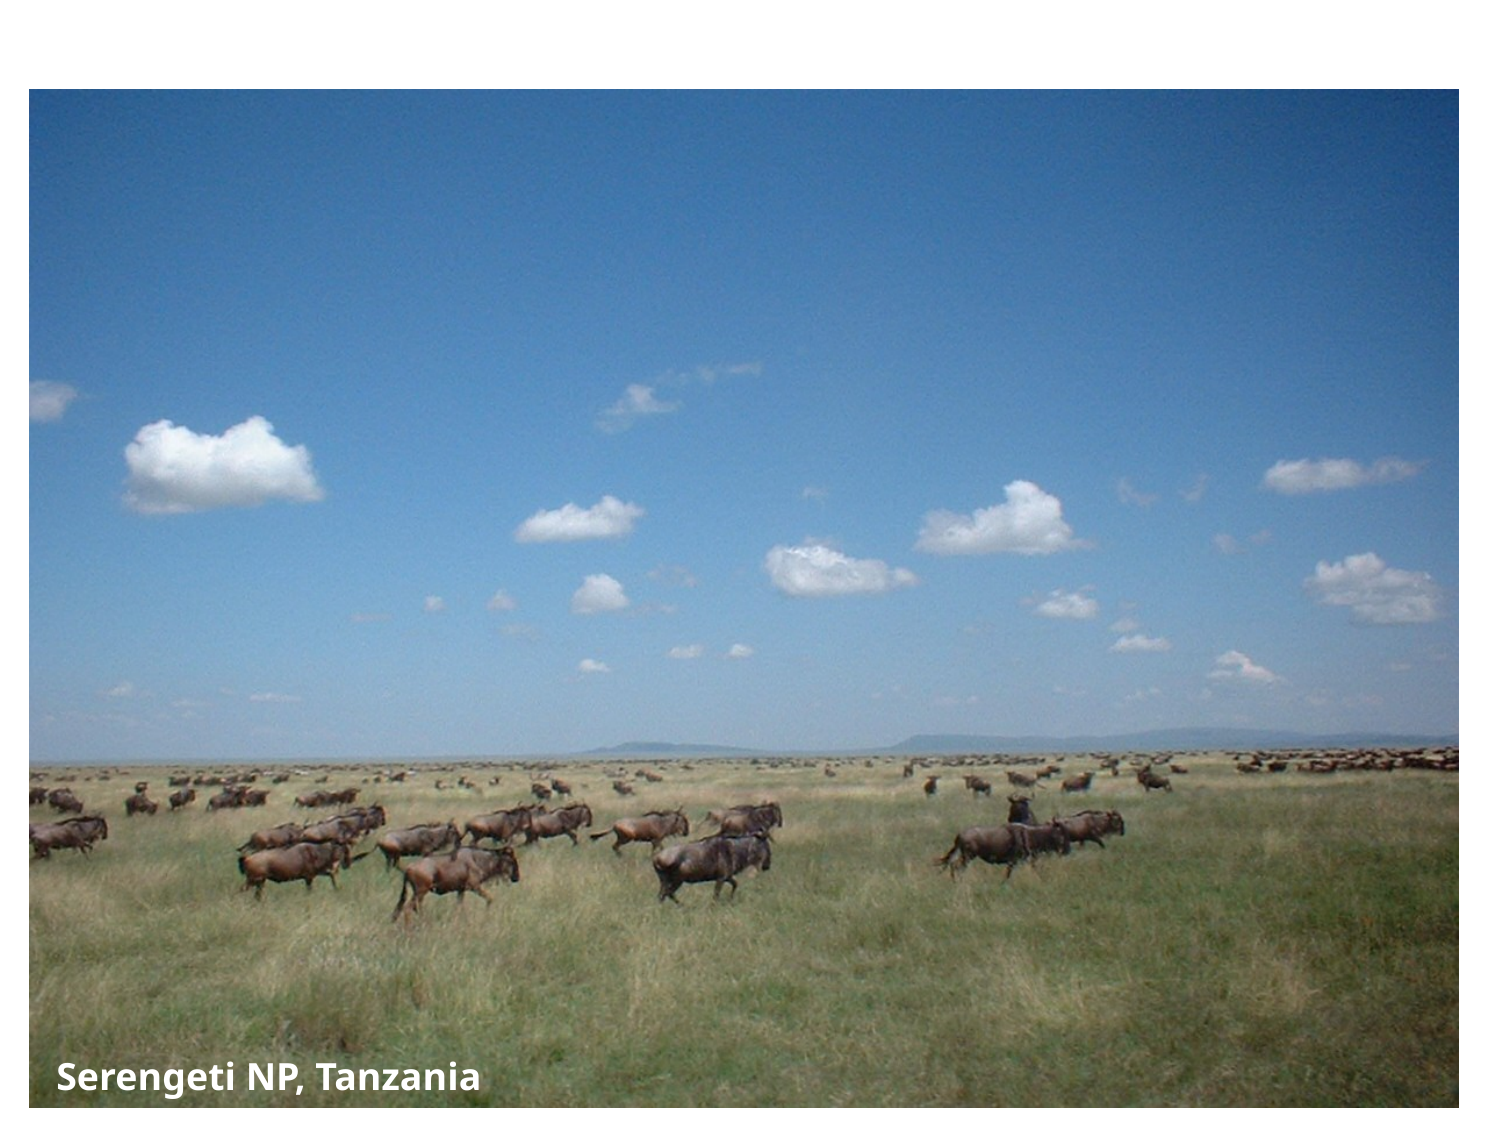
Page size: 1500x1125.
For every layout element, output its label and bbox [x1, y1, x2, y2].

picture [29, 89, 1459, 1108]
